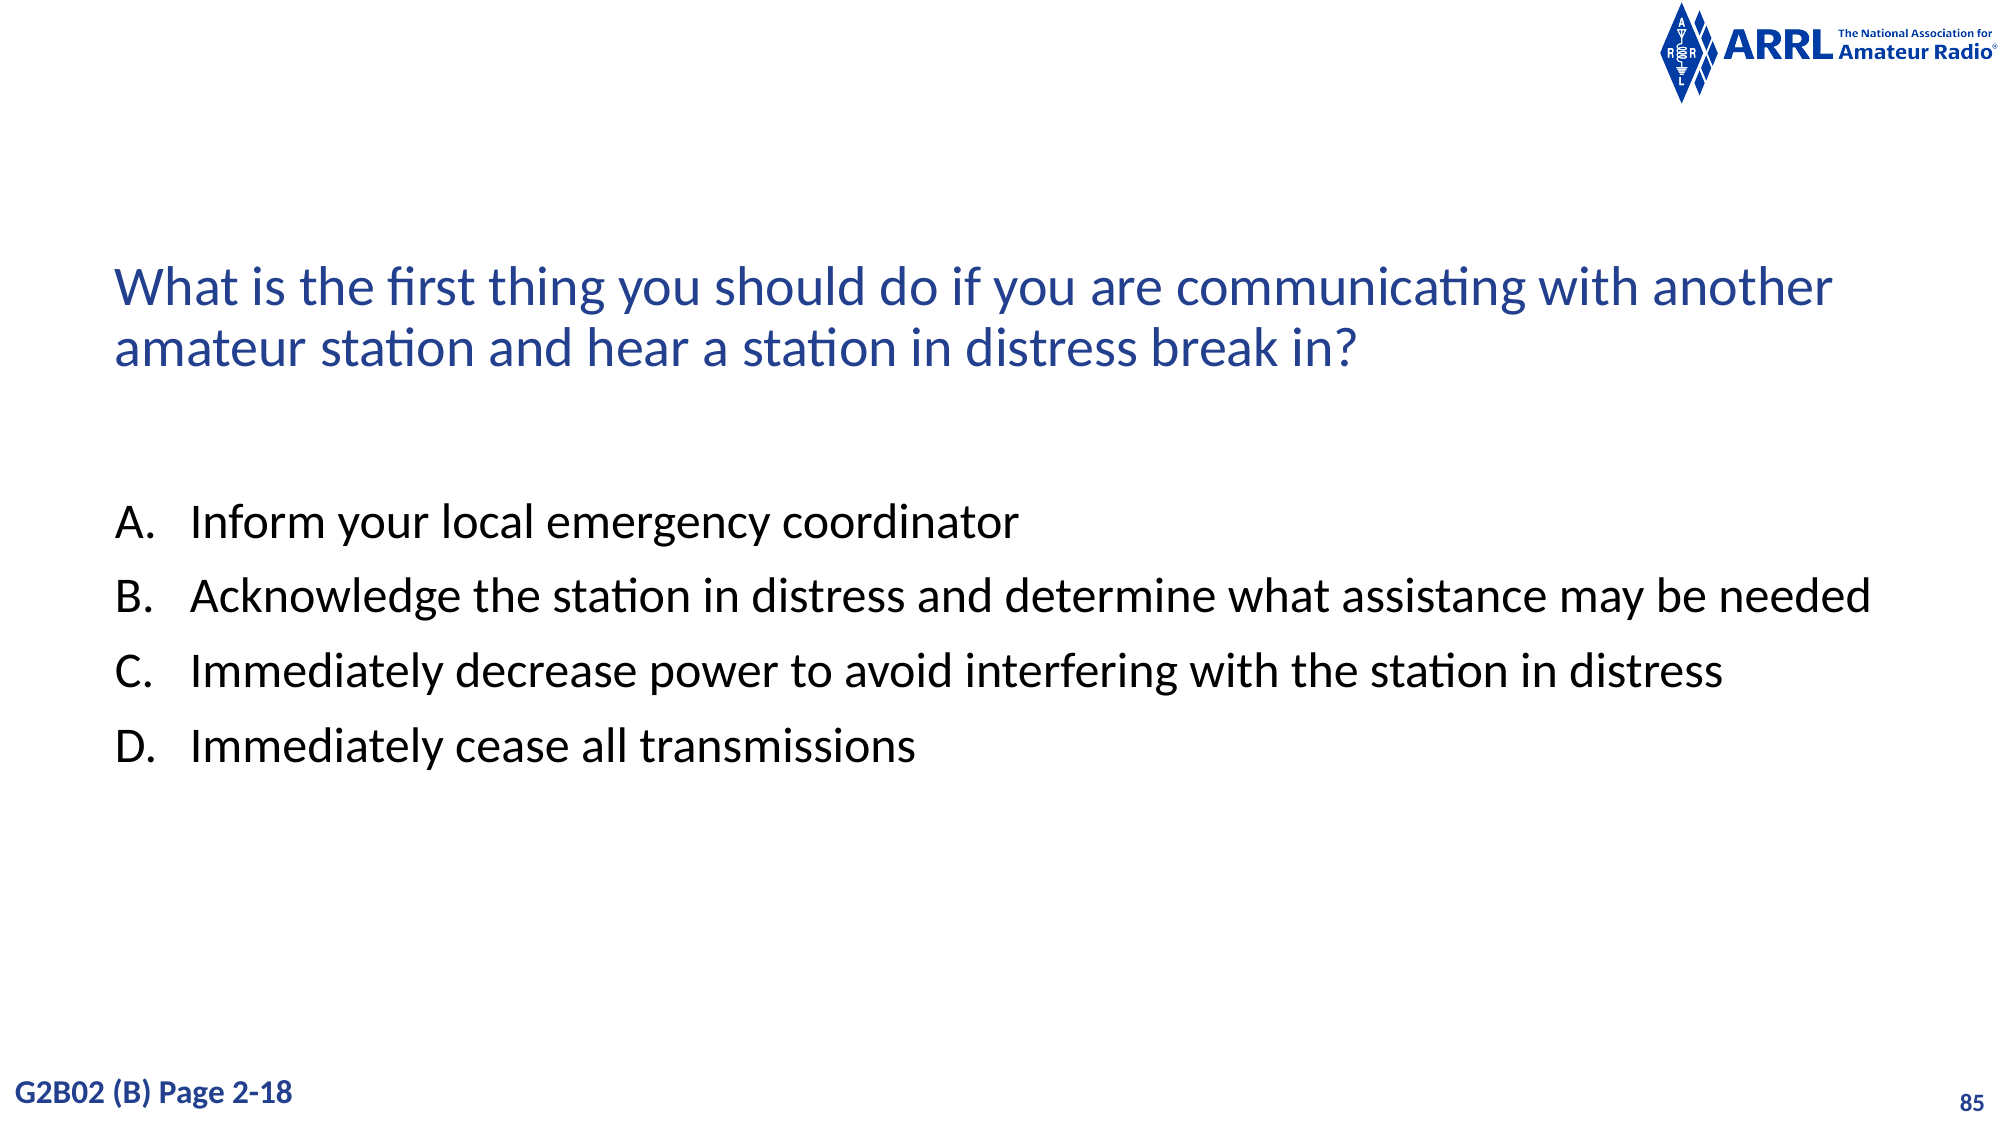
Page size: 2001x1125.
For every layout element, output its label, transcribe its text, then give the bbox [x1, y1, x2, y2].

picture [1658, 0, 1999, 106]
list Inform your local emergency coordinator Acknowledge the station in distress and determine what assistance may be needed Immediately decrease power to avoid interfering with the station in distress Immediately cease all transmissions [99, 487, 1900, 1005]
title What is the first thing you should do if you are communicating with another amateur station and hear a station in distress break in? [99, 249, 1963, 388]
text_box G2B02 (B) Page 2-18 [0, 1062, 1313, 1118]
text_box 85 [1899, 1079, 2000, 1125]
